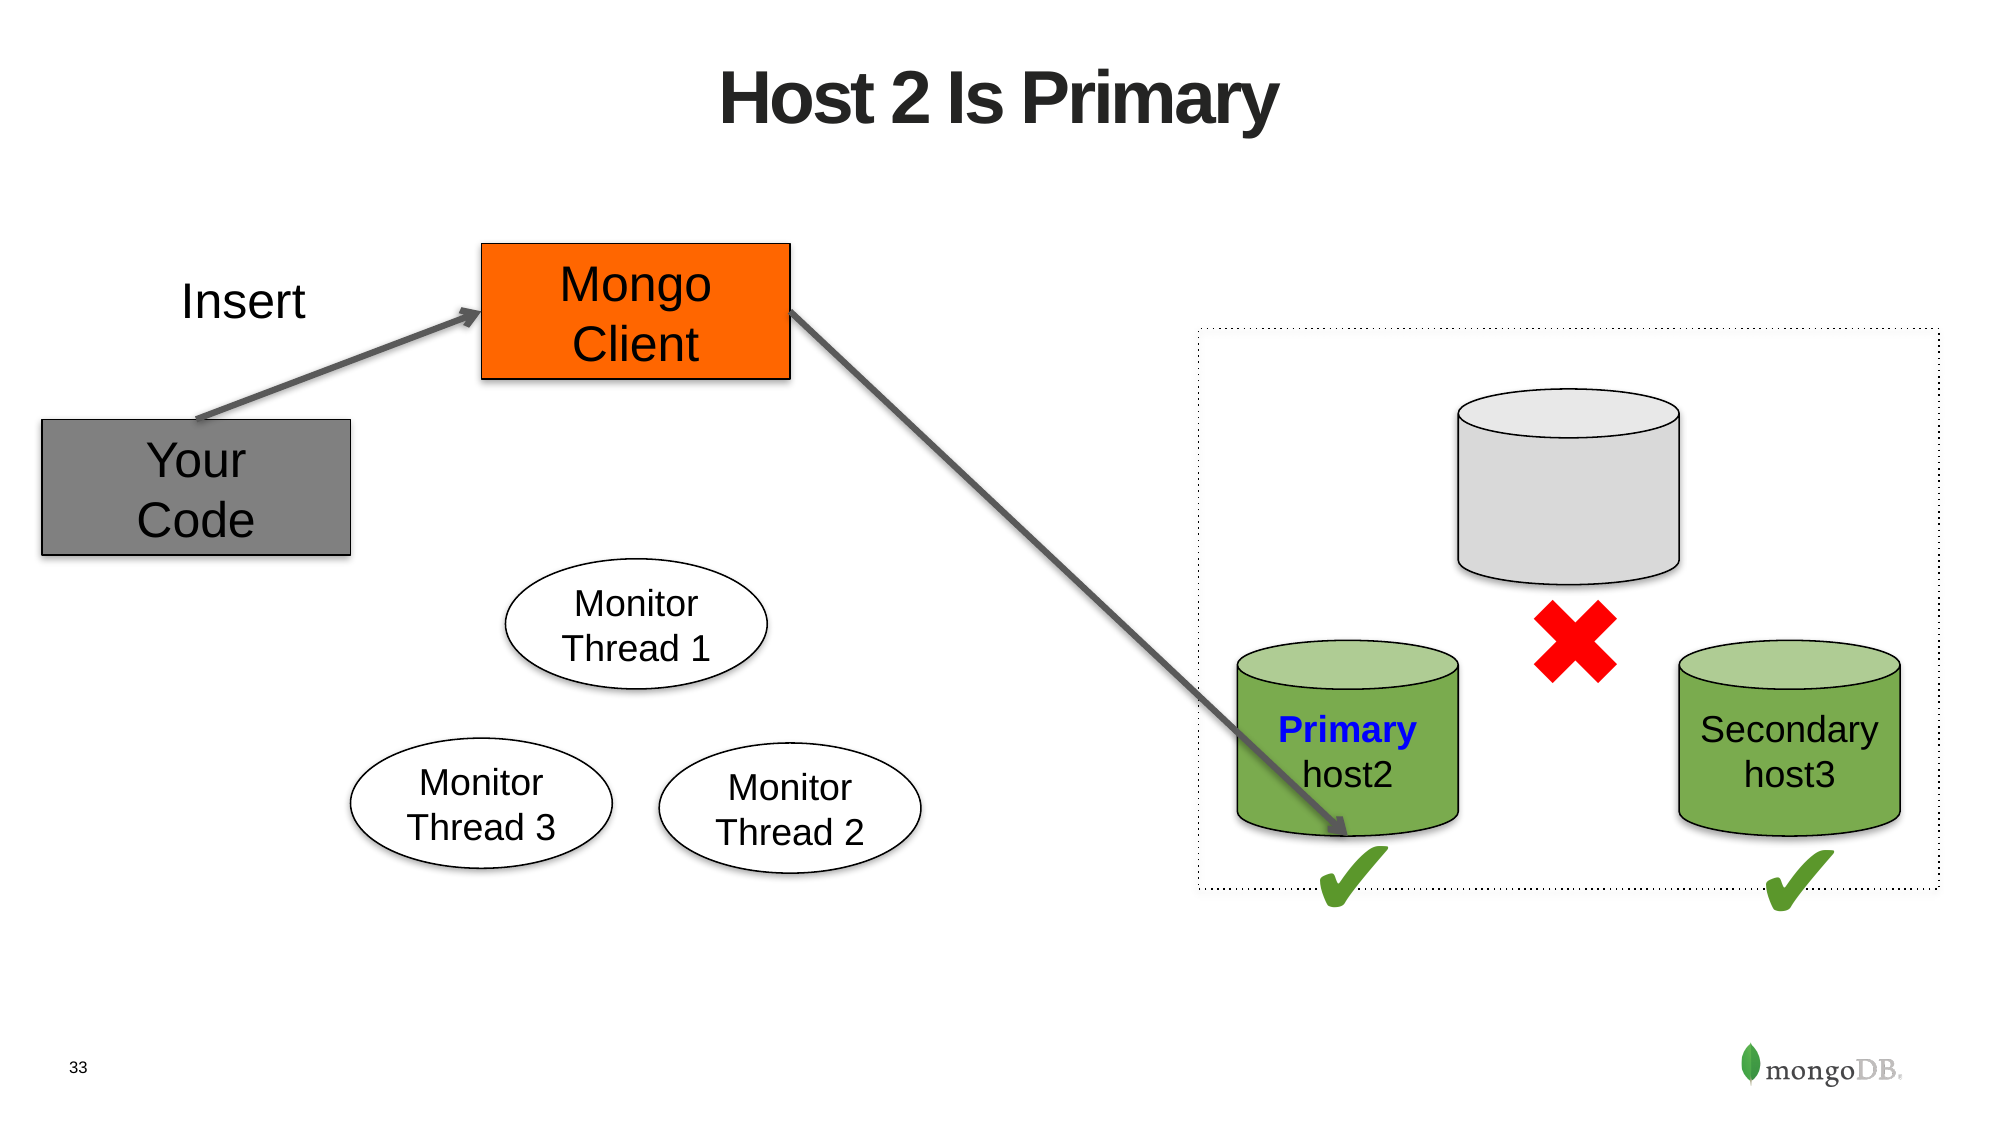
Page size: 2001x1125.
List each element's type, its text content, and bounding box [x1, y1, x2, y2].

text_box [789, 311, 1238, 739]
text_box ✔ [1292, 898, 1400, 948]
text_box Monitor Thread 2 [658, 742, 922, 874]
text_box Monitor Thread 3 [349, 737, 614, 870]
text_box Your Code [41, 419, 351, 556]
title Host 2 Is Primary [99, 0, 1900, 188]
text_box ✔ [1739, 898, 1847, 951]
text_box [195, 311, 482, 420]
text_box Insert [136, 261, 351, 337]
text_box Monitor Thread 1 [504, 558, 769, 690]
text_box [1198, 328, 1940, 890]
text_box Mongo Client [481, 243, 791, 380]
